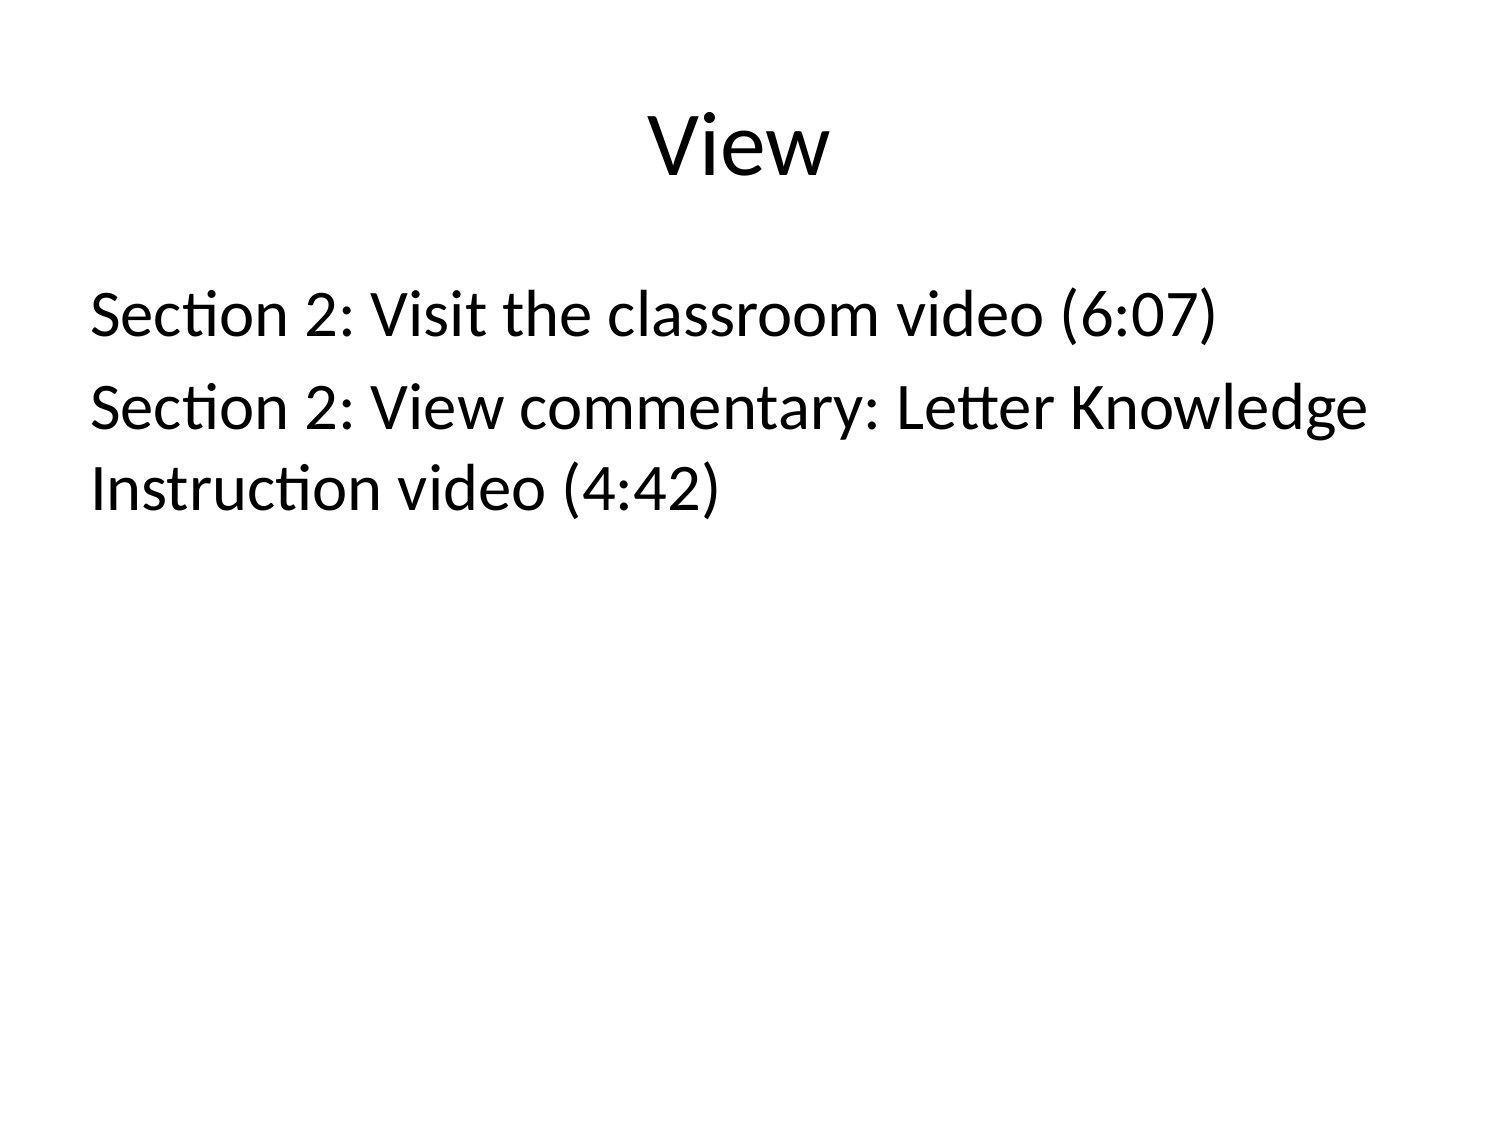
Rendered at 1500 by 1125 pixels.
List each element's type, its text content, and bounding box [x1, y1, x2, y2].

list Section 2: Visit the classroom video (6:07) Section 2: View commentary: Letter Knowledge Instruction video (4:42) [75, 262, 1425, 1005]
title View [75, 45, 1425, 233]
